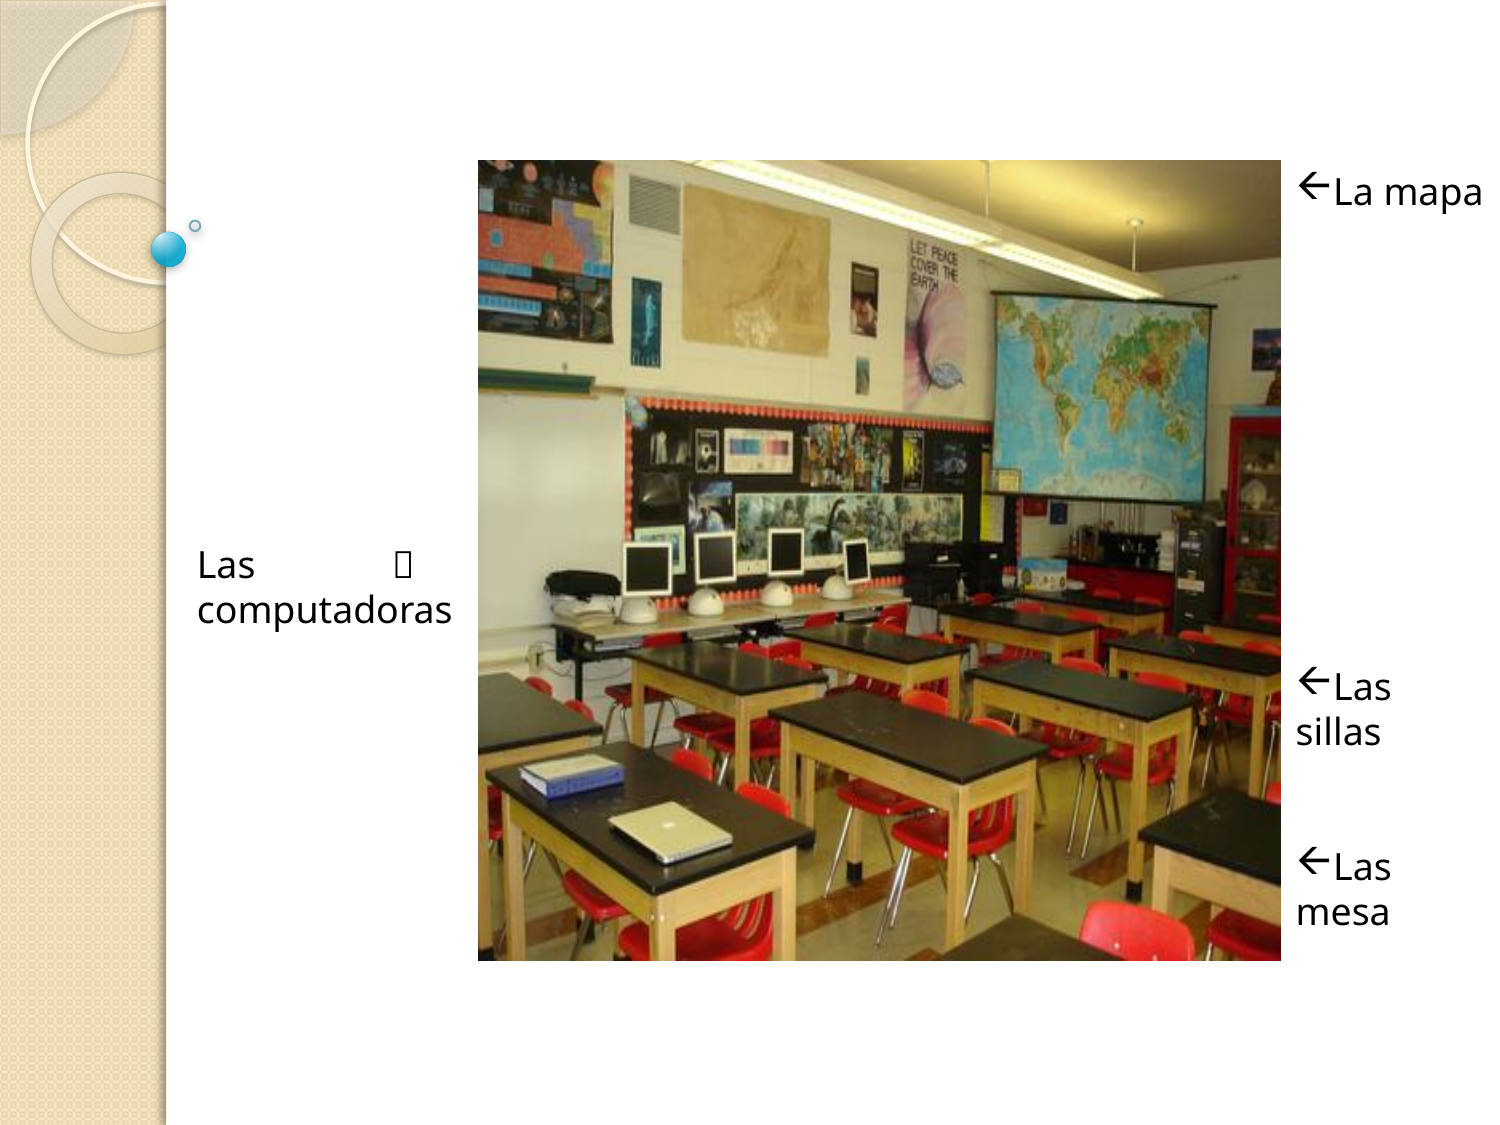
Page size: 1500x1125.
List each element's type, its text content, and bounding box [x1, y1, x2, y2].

text_box Las  computadoras [182, 533, 471, 639]
picture [478, 160, 1282, 961]
text_box La mapa Las sillas Las mesa [1284, 160, 1500, 941]
